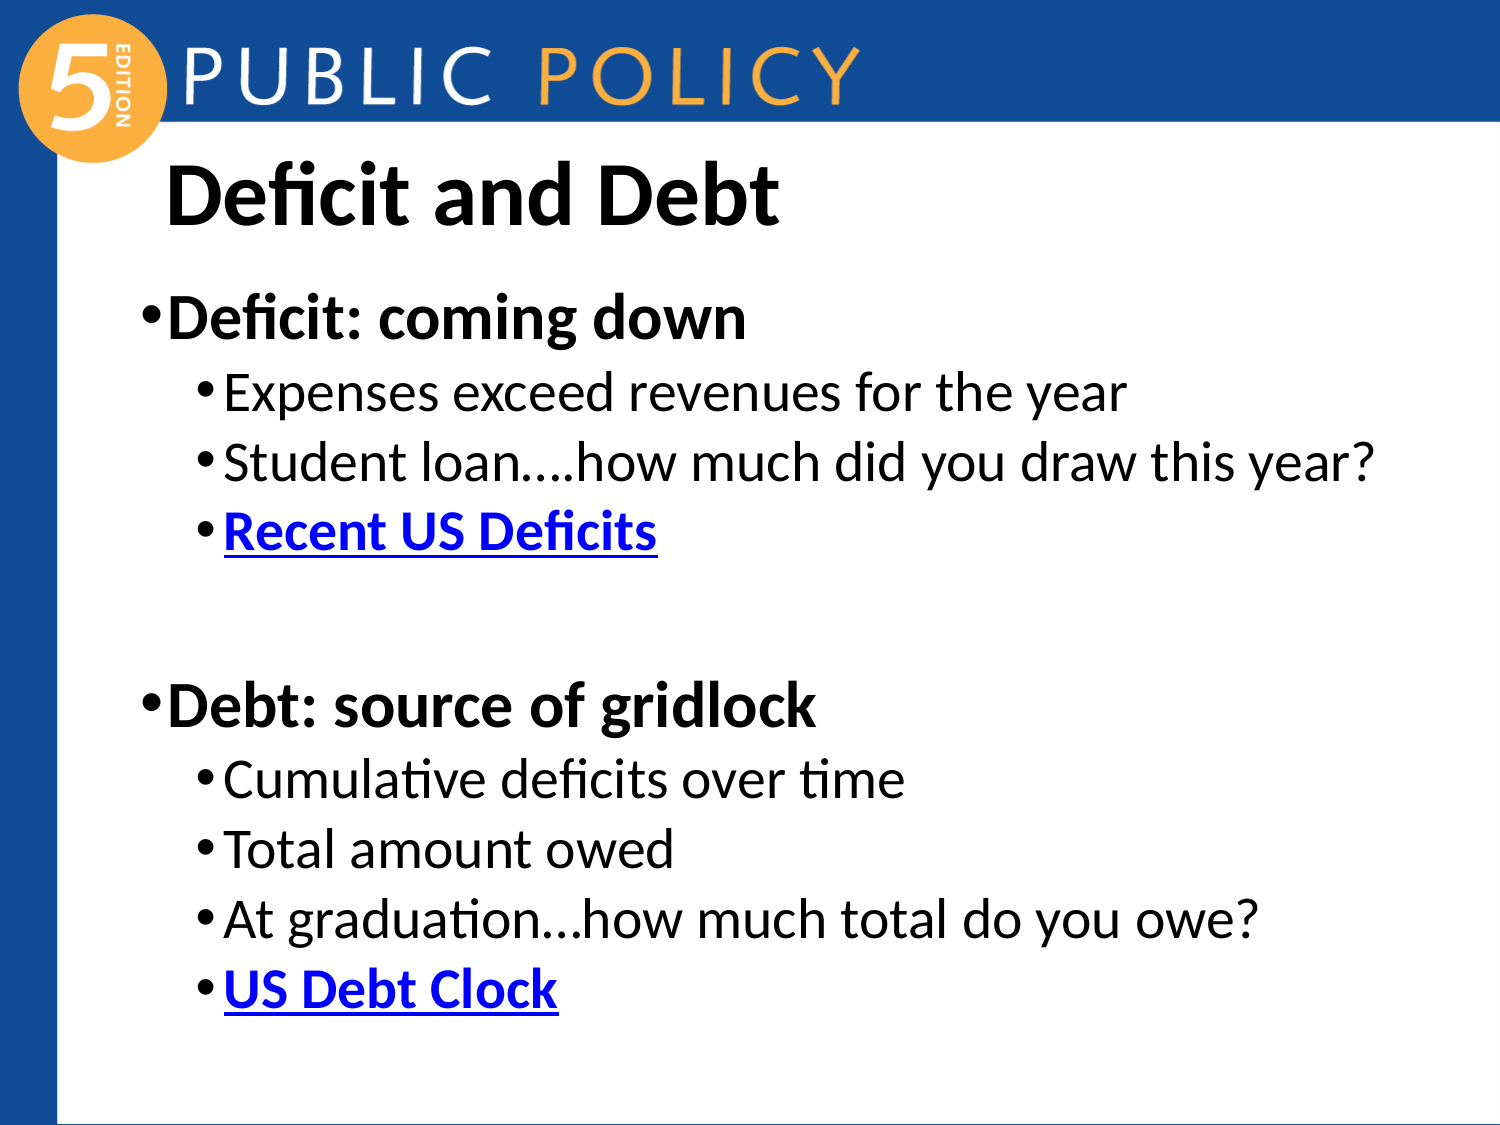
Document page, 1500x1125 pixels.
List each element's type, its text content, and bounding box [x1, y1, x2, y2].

list Deficit: coming down Expenses exceed revenues for the year Student loan….how much did you draw this year? Recent US Deficits Debt: source of gridlock Cumulative deficits over time Total amount owed At graduation…how much total do you owe? US Debt Clock [125, 275, 1425, 1033]
title Deficit and Debt [150, 87, 1444, 305]
picture [0, 0, 1500, 1125]
